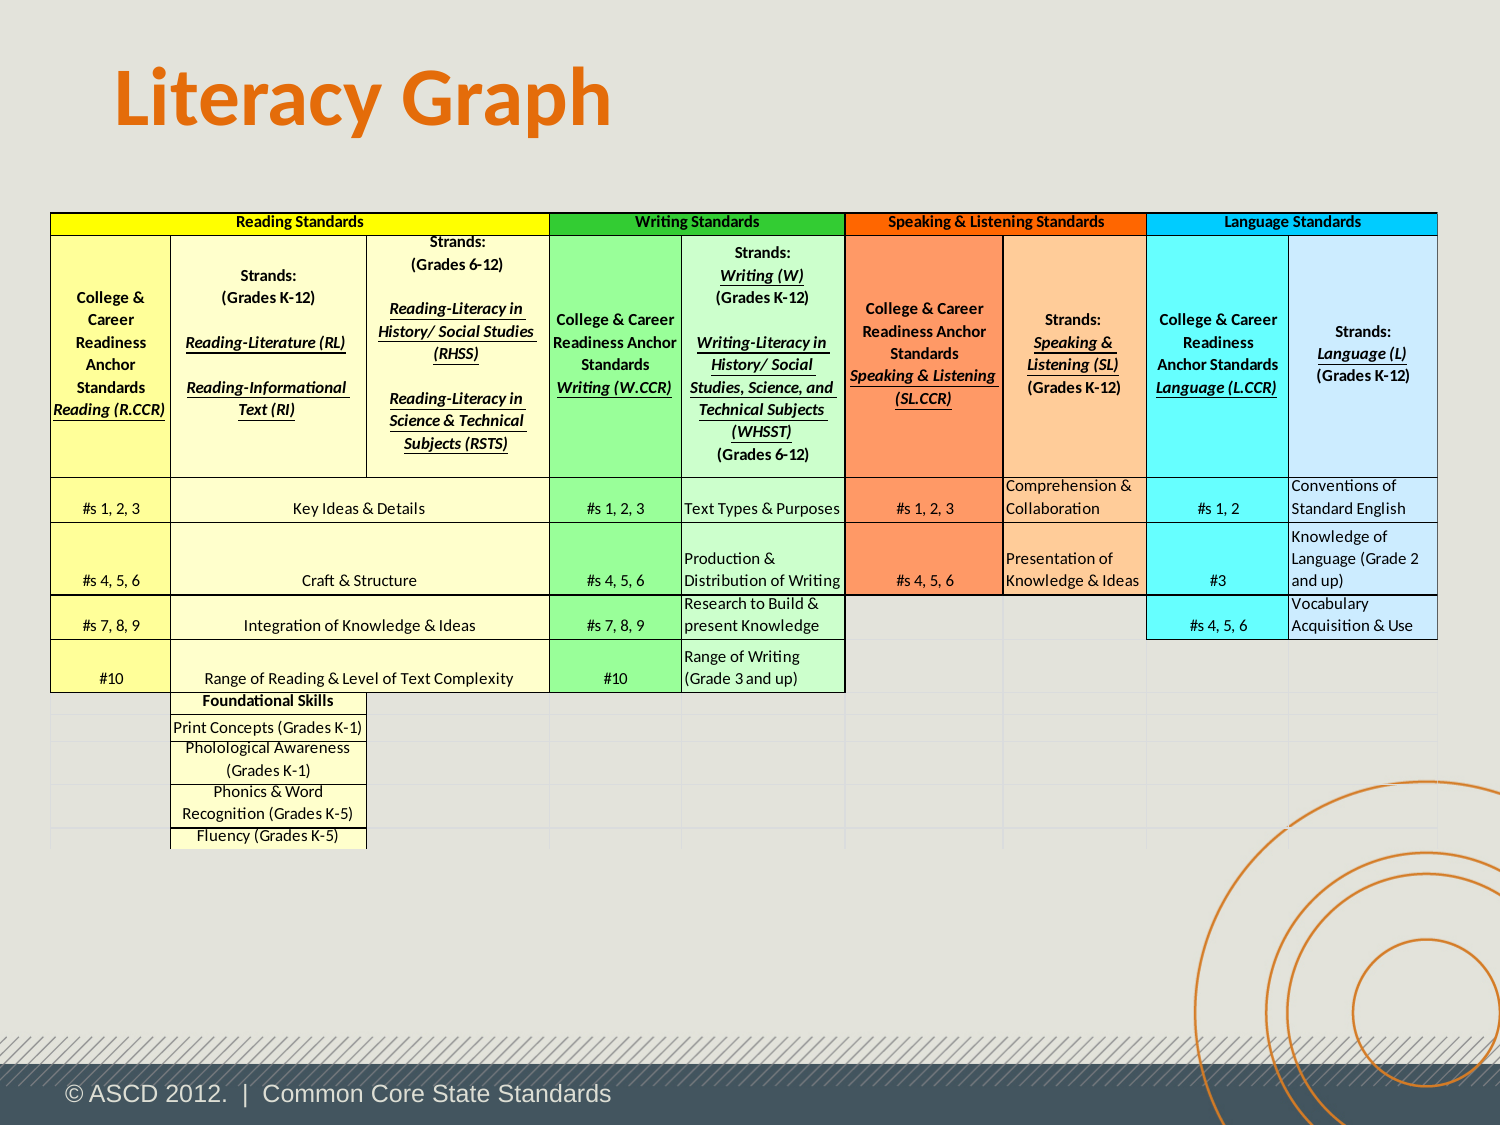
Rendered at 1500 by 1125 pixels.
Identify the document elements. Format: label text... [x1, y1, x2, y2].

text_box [49, 212, 1439, 851]
picture [0, 0, 1500, 1125]
text_box Literacy Graph [99, 34, 1113, 138]
slide_number © ASCD 2012. | Common Core State Standards [50, 1070, 925, 1120]
